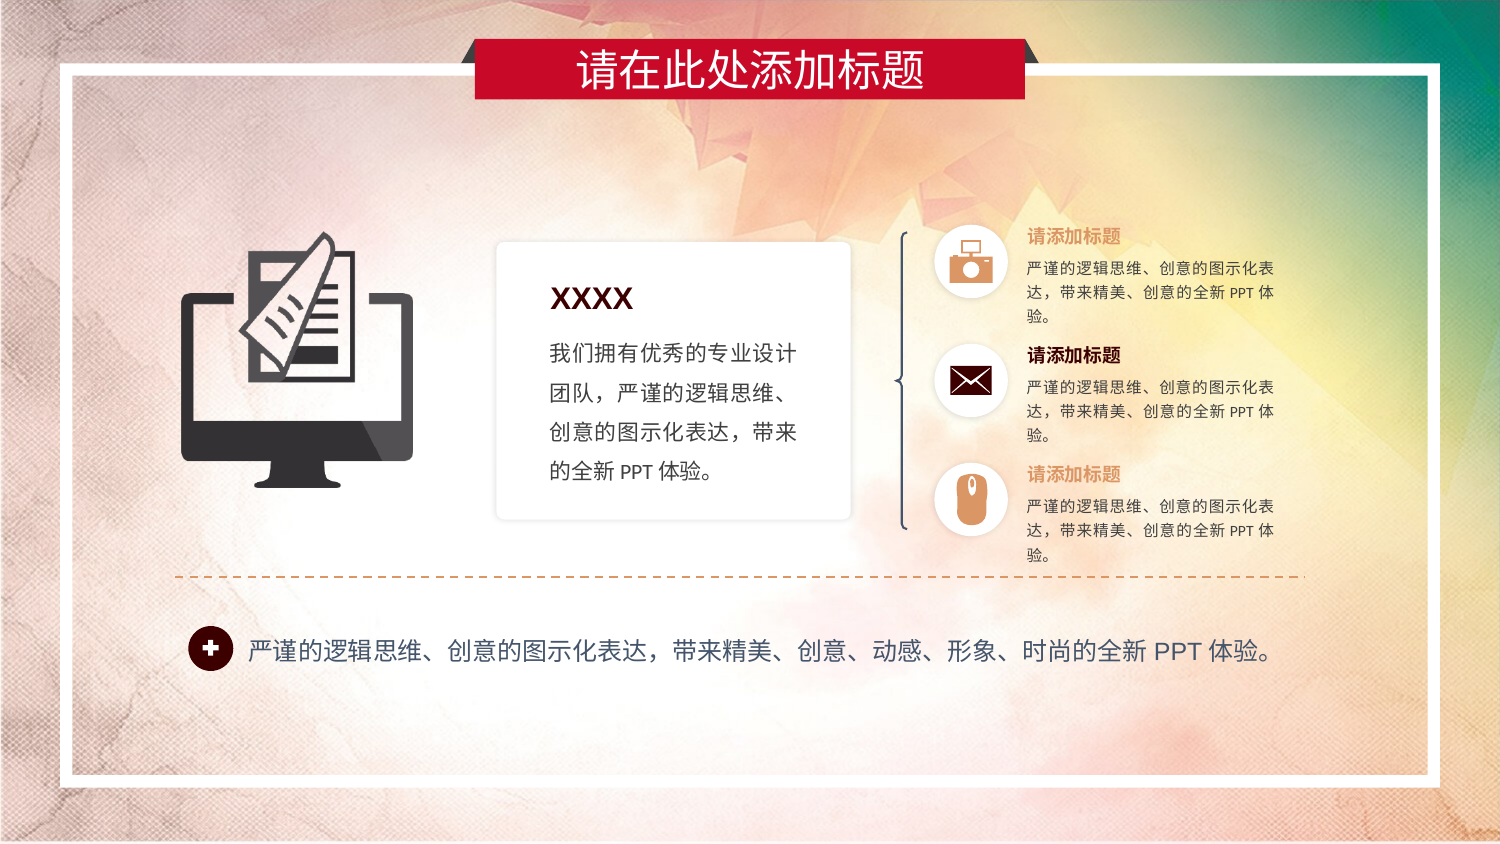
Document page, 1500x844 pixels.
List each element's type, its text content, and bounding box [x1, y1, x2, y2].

text_box 请添加标题 [1012, 455, 1137, 493]
text_box [895, 231, 908, 530]
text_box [188, 626, 234, 671]
text_box 请添加标题 [1012, 336, 1137, 374]
text_box [59, 62, 1441, 789]
picture [0, 0, 1500, 844]
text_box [934, 224, 1008, 299]
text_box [934, 462, 1008, 537]
text_box 严谨的逻辑思维、创意的图示化表达，带来精美、创意的全新PPT体验。 [1011, 364, 1289, 453]
text_box 严谨的逻辑思维、创意的图示化表达，带来精美、创意的全新PPT体验。 [1011, 245, 1289, 334]
text_box [459, 38, 474, 65]
text_box 严谨的逻辑思维、创意的图示化表达，带来精美、创意、动感、形象、时尚的全新PPT体验。 [233, 627, 1299, 673]
text_box 严谨的逻辑思维、创意的图示化表达，带来精美、创意的全新PPT体验。 [1011, 483, 1289, 572]
text_box 请添加标题 [1012, 217, 1137, 255]
text_box XXXX [535, 271, 649, 319]
text_box [1026, 38, 1041, 65]
text_box 我们拥有优秀的专业设计团队，严谨的逻辑思维、创意的图示化表达，带来的全新PPT体验。 [534, 319, 813, 492]
text_box 请在此处添加标题 [474, 38, 1025, 100]
text_box [495, 240, 852, 521]
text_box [934, 343, 1008, 418]
